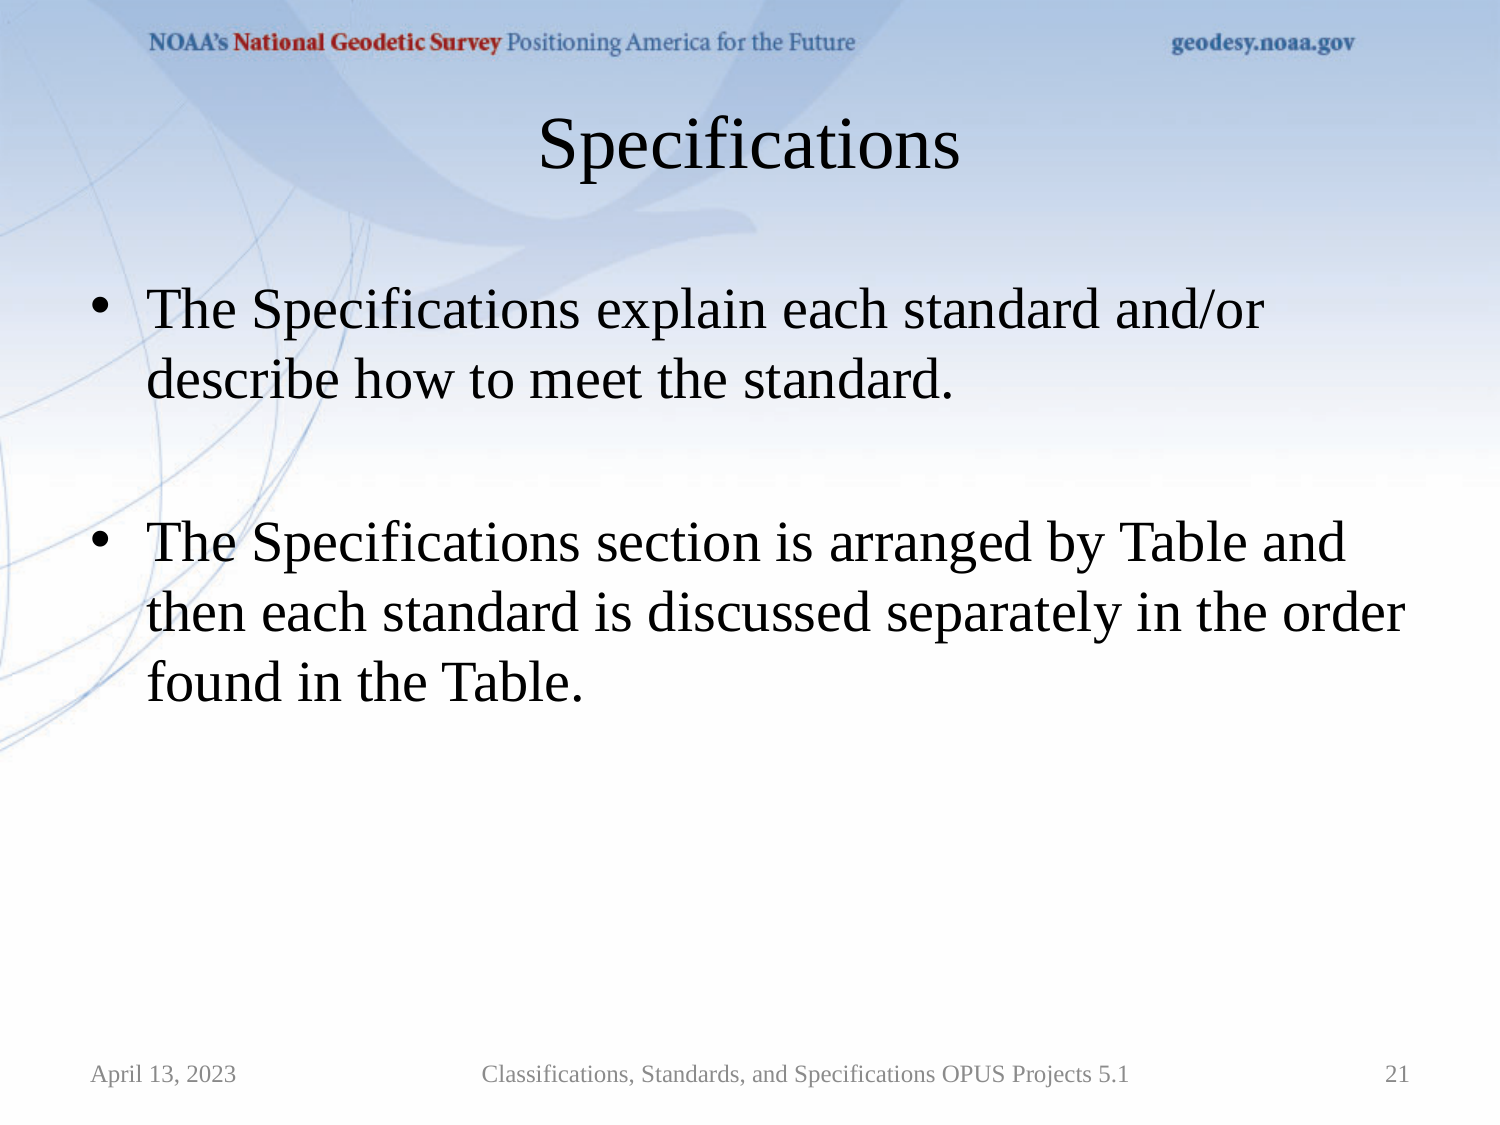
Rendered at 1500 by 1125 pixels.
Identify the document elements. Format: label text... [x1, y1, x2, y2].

list The Specifications explain each standard and/or describe how to meet the standard. The Specifications section is arranged by Table and then each standard is discussed separately in the order found in the Table. [75, 262, 1425, 1005]
picture [0, 0, 1500, 1125]
footer Classifications, Standards, and Specifications OPUS Projects 5.1 [345, 1042, 1267, 1103]
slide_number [75, 1042, 286, 1103]
slide_number 21 [1307, 1042, 1425, 1103]
title Specifications [75, 45, 1425, 233]
